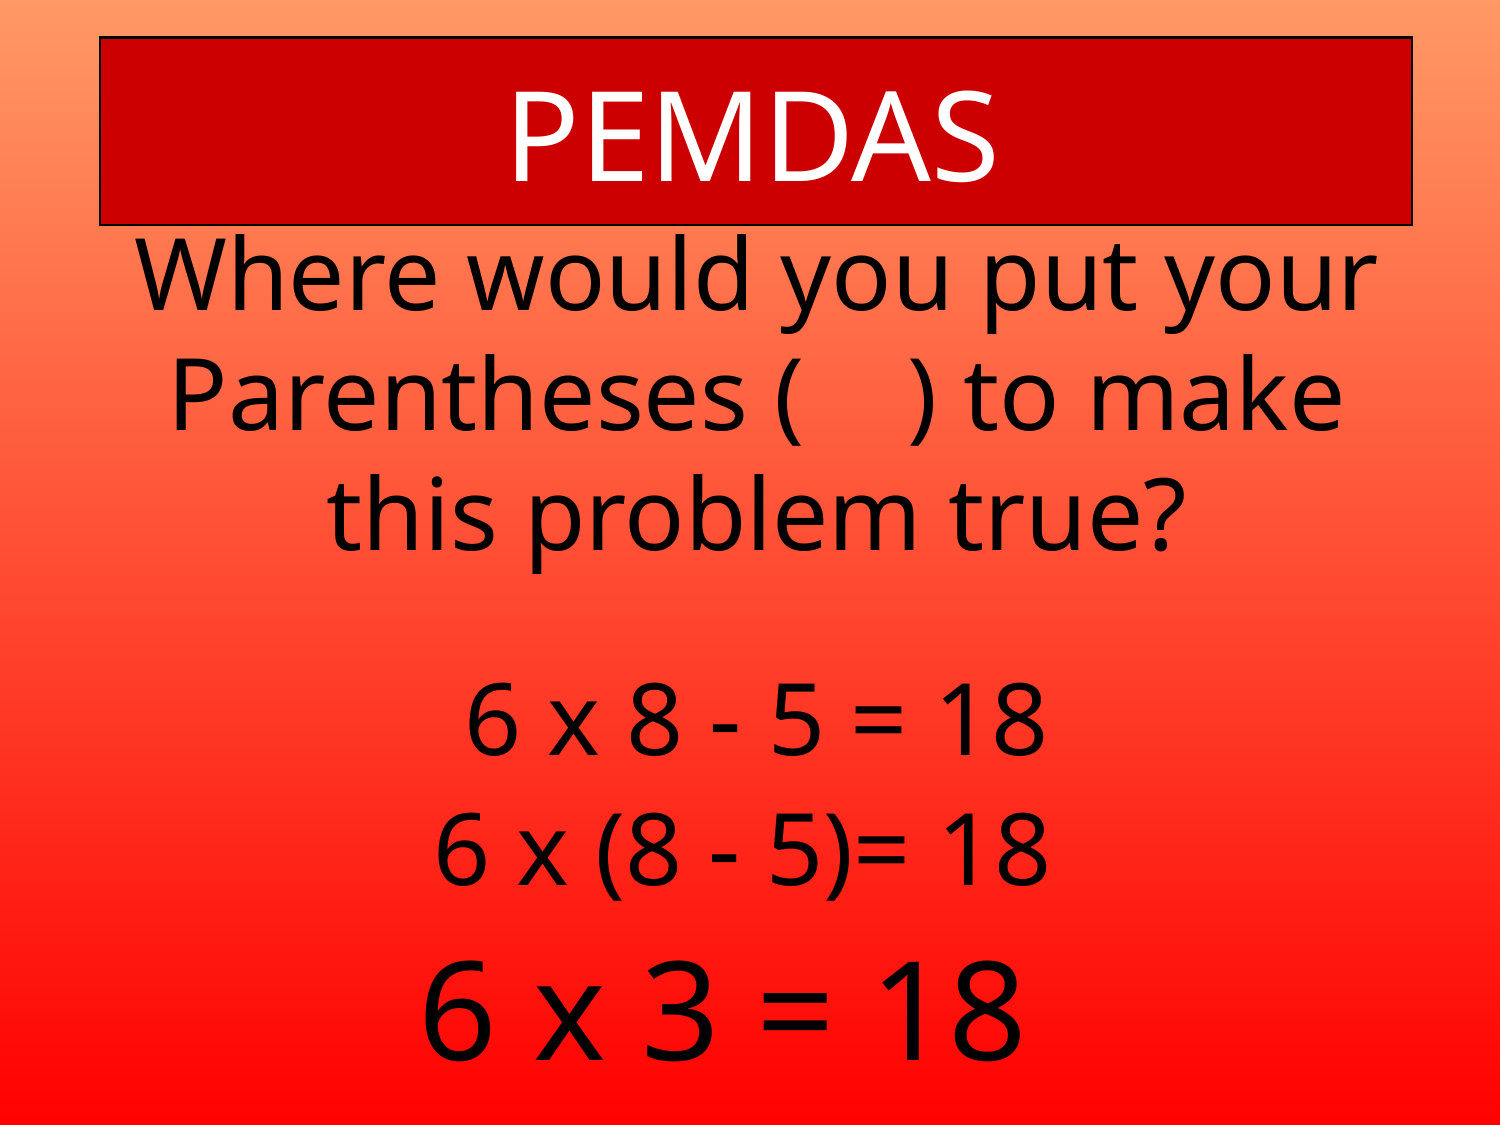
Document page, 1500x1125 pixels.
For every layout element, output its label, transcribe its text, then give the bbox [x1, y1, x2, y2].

text_box 6 x 3 = 18 [412, 922, 1236, 1098]
title PEMDAS [99, 37, 1413, 225]
text_box Where would you put your Parentheses ( ) to make this problem true? 6 x 8 - 5 = 18 [116, 210, 1398, 1030]
text_box 6 x (8 - 5)= 18 [427, 785, 1500, 917]
